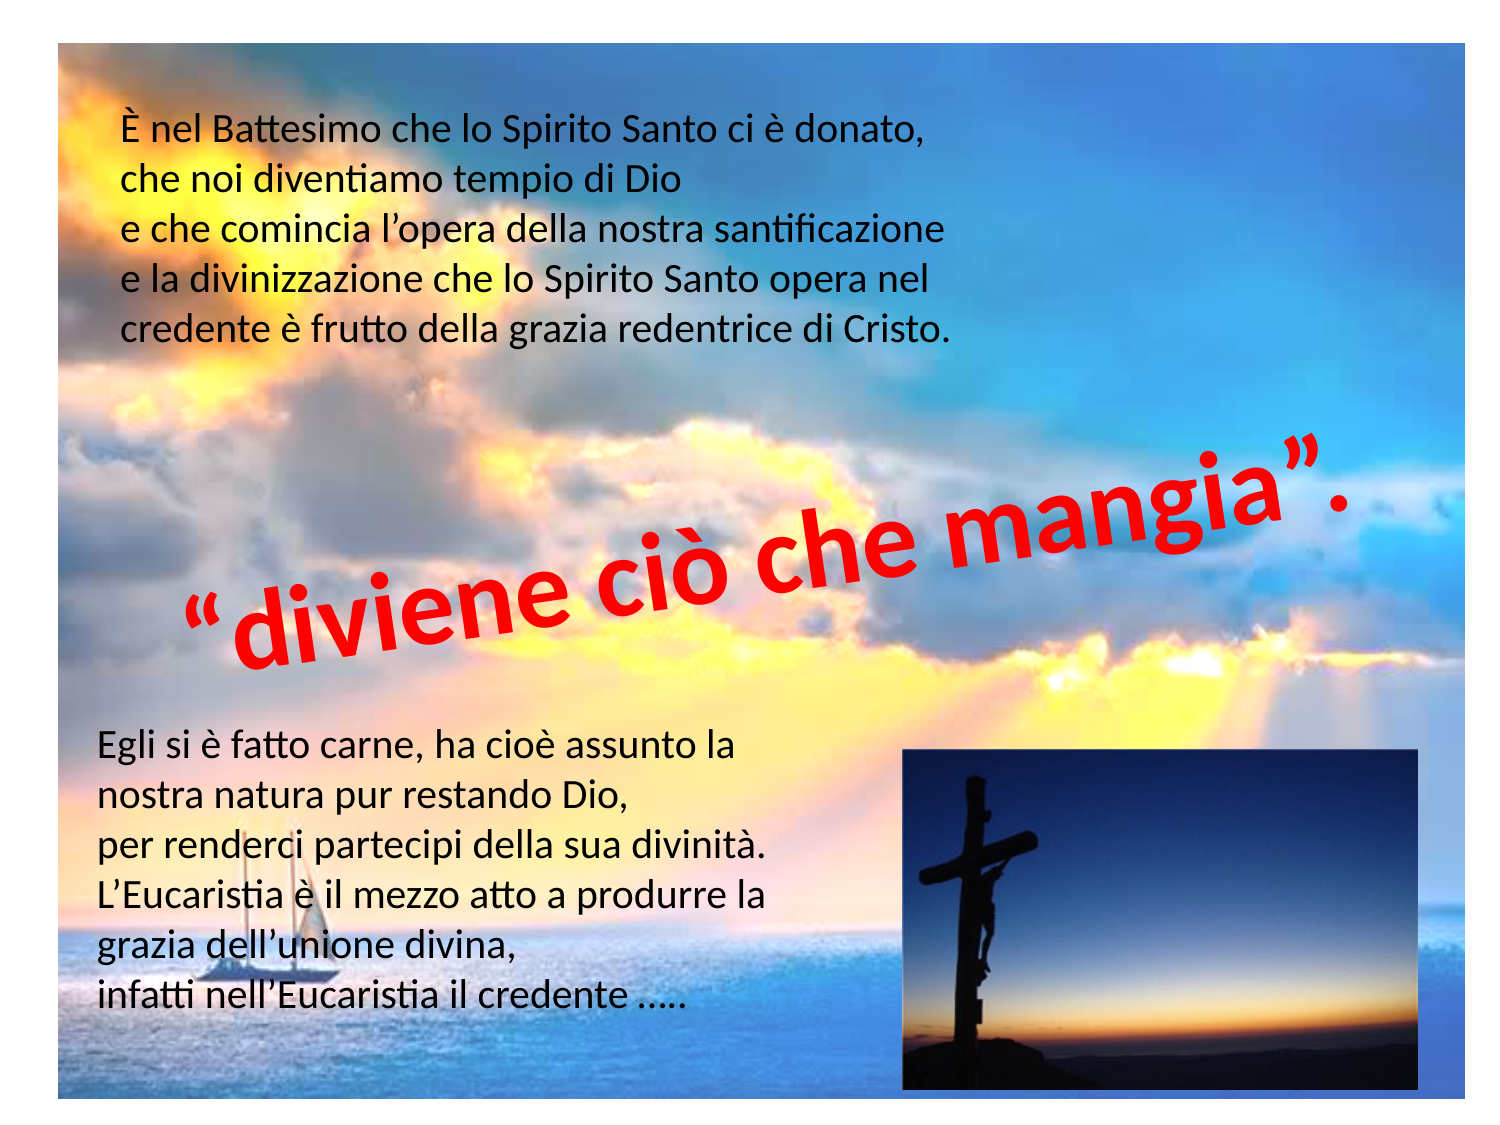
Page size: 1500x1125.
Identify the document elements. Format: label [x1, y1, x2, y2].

picture [58, 43, 1466, 1099]
